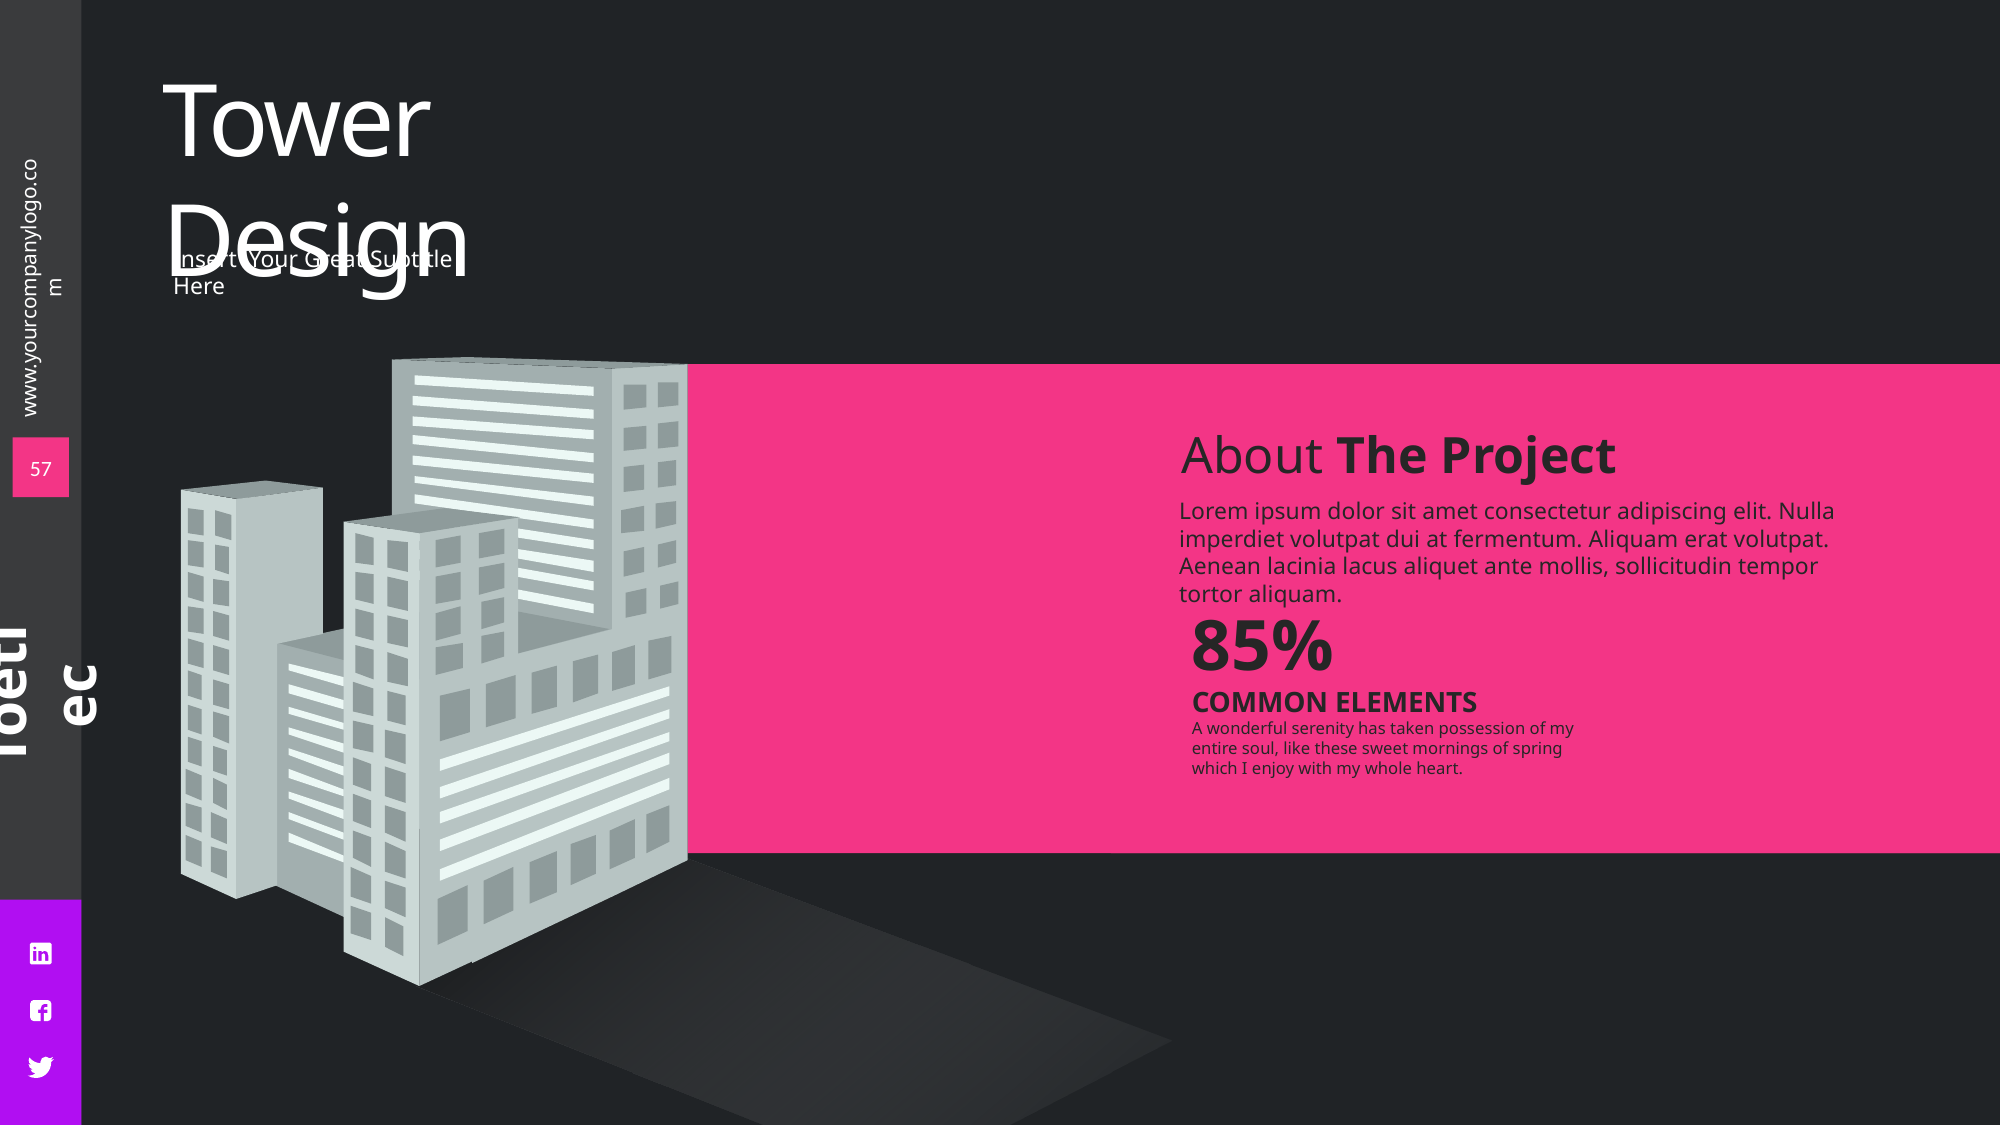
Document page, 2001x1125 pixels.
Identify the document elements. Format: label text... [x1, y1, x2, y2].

text_box Tower Design [147, 116, 677, 236]
text_box Insert Your Great Subtitle Here [158, 237, 512, 307]
text_box [1172, 363, 2000, 854]
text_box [180, 357, 1172, 1125]
text_box About The Project [1172, 405, 1943, 501]
text_box Lorem ipsum dolor sit amet consectetur adipiscing elit. Nulla imperdiet volutpat dui at fermentum. Aliquam erat volutpat. Aenean lacinia lacus aliquet ante mollis, sollicitudin tempor tortor aliquam. [1172, 489, 1887, 614]
text_box 85% COMMON ELEMENTS A wonderful serenity has taken possession of my entire soul, like these sweet mornings of spring which I enjoy with my whole heart. [1172, 580, 1597, 788]
slide_number 57 [12, 437, 69, 498]
